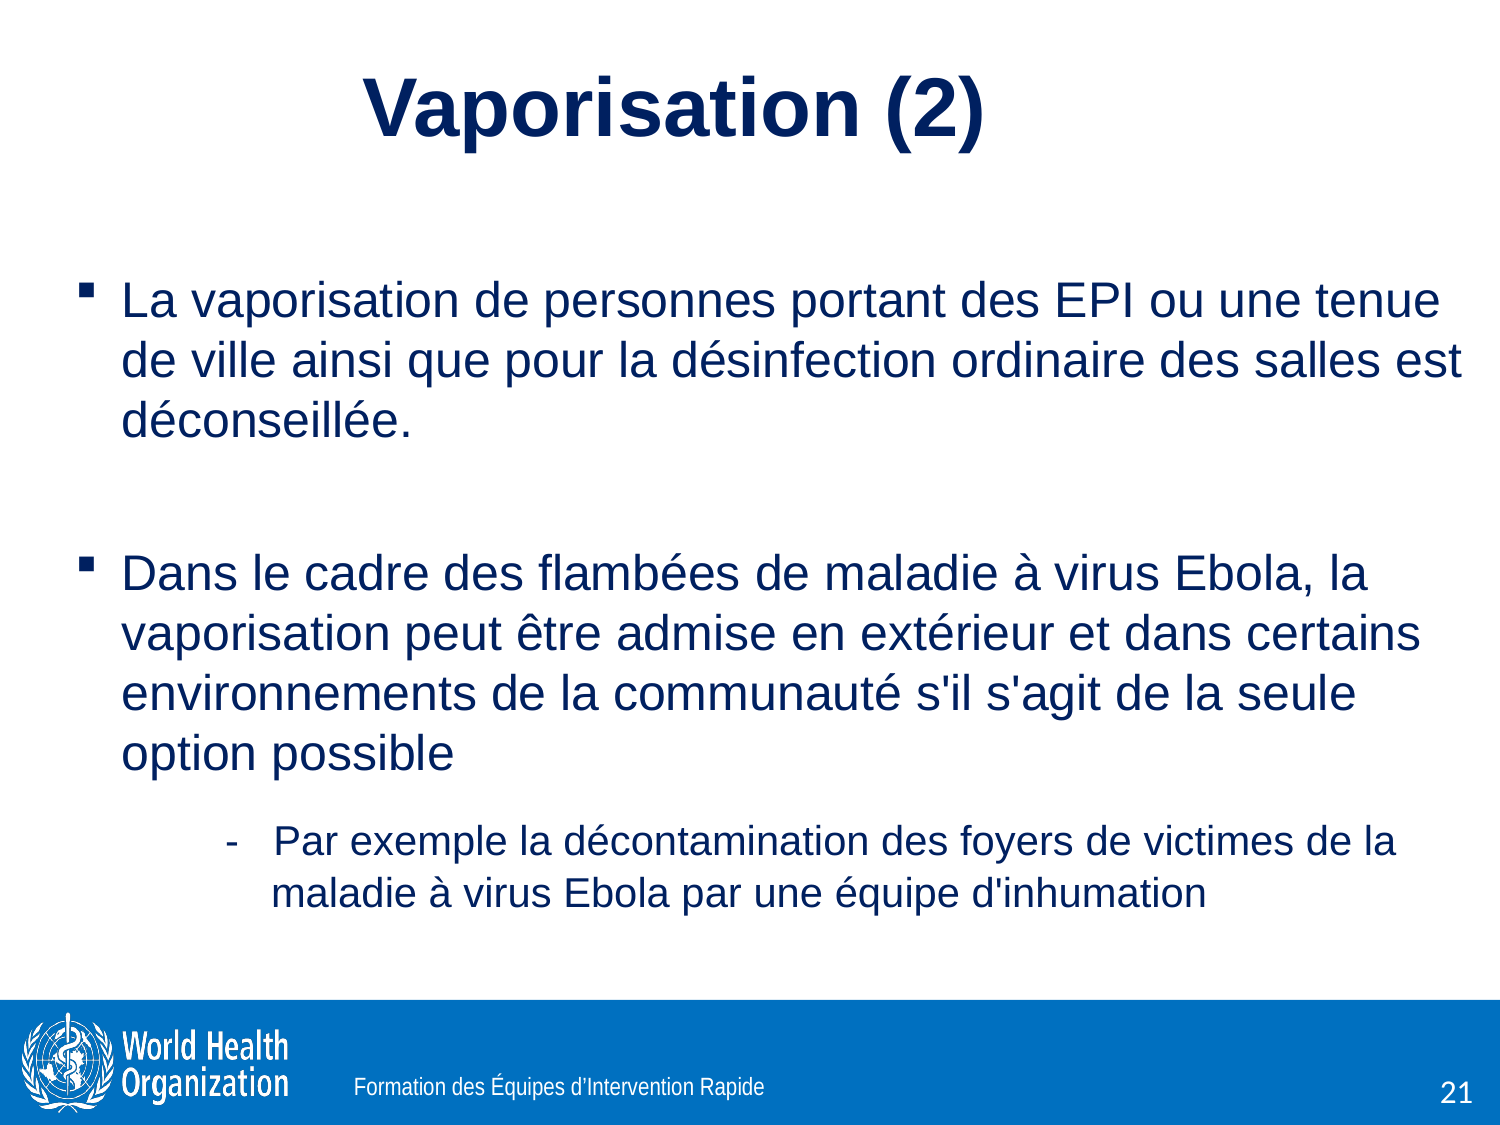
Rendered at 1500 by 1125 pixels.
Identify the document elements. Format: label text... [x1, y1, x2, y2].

picture [21, 1076, 288, 1113]
list La vaporisation de personnes portant des EPI ou une tenue de ville ainsi que pour la désinfection ordinaire des salles est déconseillée. Dans le cadre des flambées de maladie à virus Ebola, la vaporisation peut être admise en extérieur et dans certains environnements de la communauté s'il s'agit de la seule option possible - Par exemple la décontamination des foyers de victimes de la maladie à virus Ebola par une équipe d'inhumation [0, 267, 1483, 1076]
title Vaporisation (2) [0, 45, 1350, 161]
